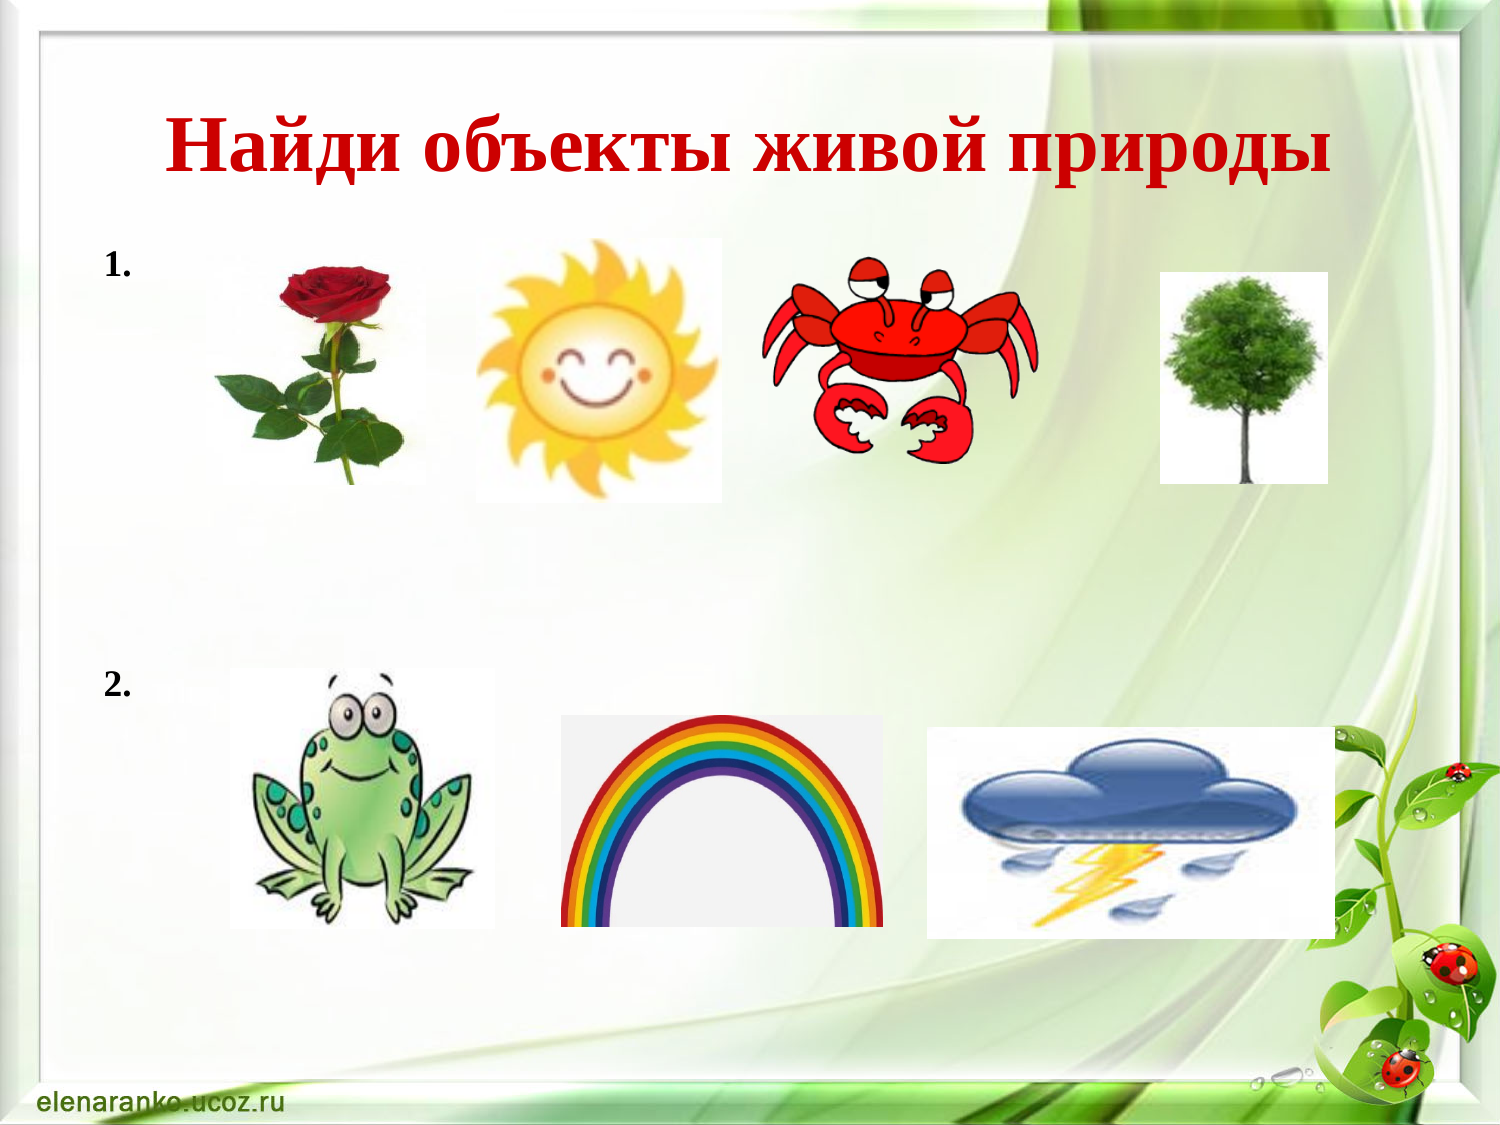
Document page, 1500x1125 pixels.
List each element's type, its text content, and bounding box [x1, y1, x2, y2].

picture [0, 0, 1500, 1125]
list 1. 2. [88, 233, 1412, 1035]
title Найди объекты живой природы [75, 45, 1425, 233]
